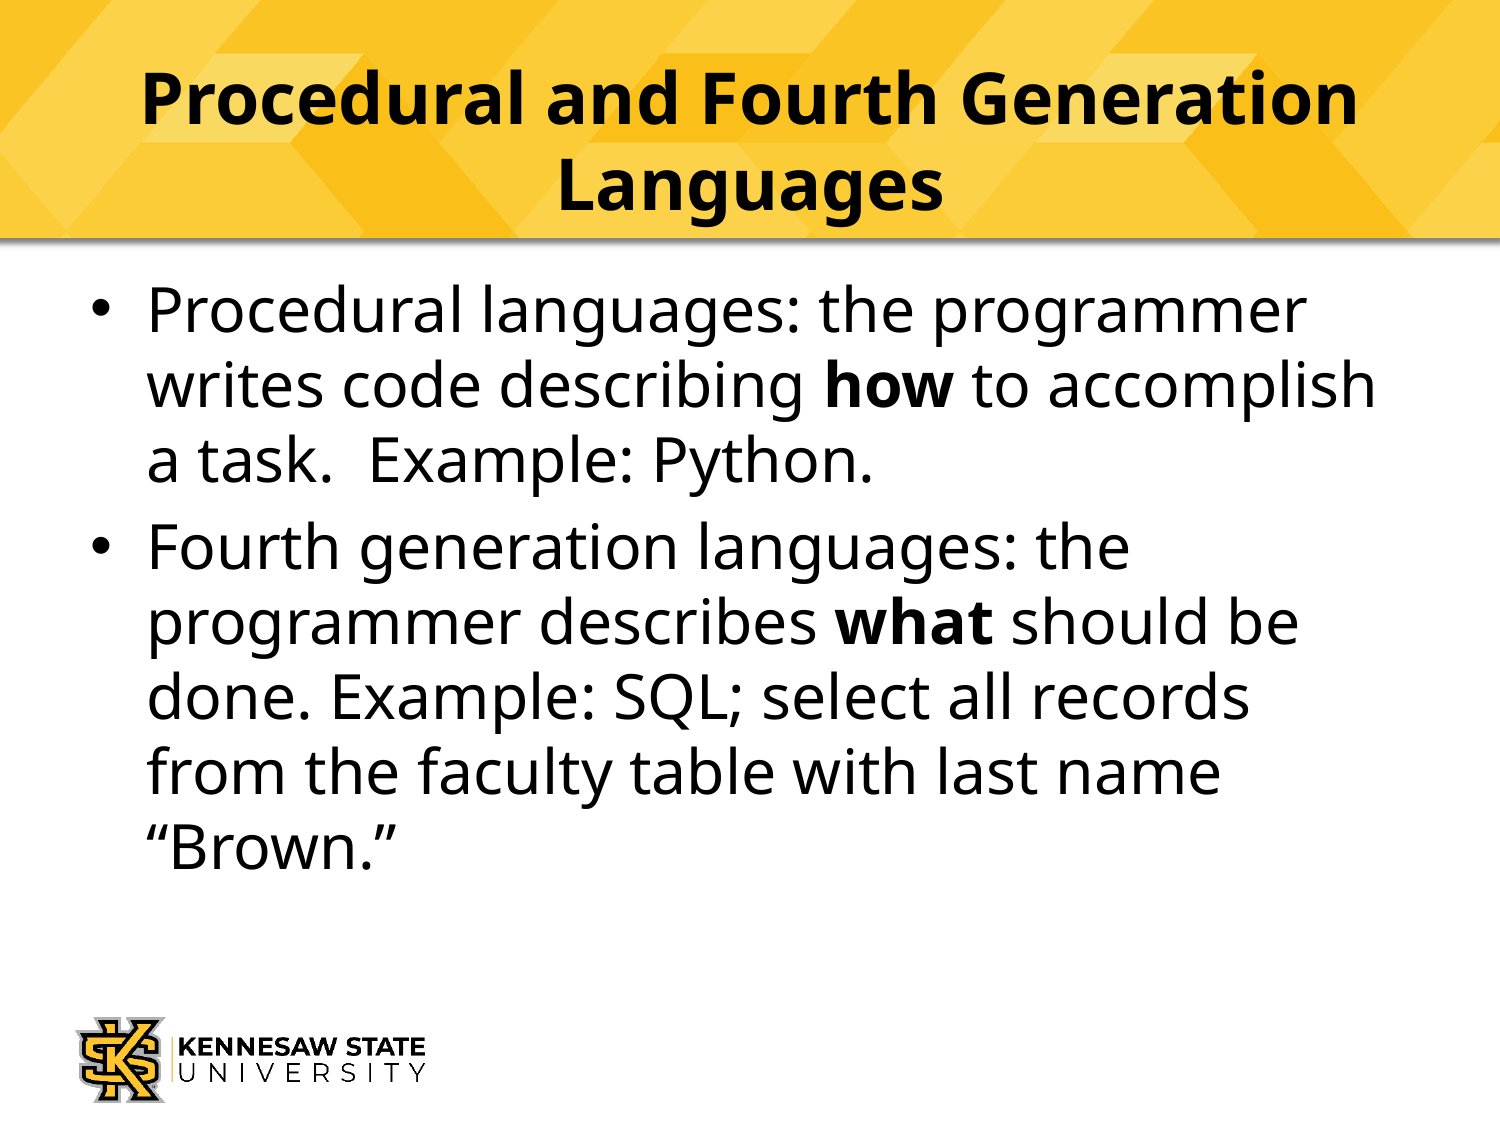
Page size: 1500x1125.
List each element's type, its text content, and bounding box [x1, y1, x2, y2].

picture [0, 0, 1500, 251]
title Procedural and Fourth Generation Languages [75, 45, 1425, 233]
list Procedural languages: the programmer writes code describing how to accomplish a task. Example: Python. Fourth generation languages: the programmer describes what should be done. Example: SQL; select all records from the faculty table with last name “Brown.” [75, 262, 1425, 1005]
picture [75, 1017, 425, 1103]
